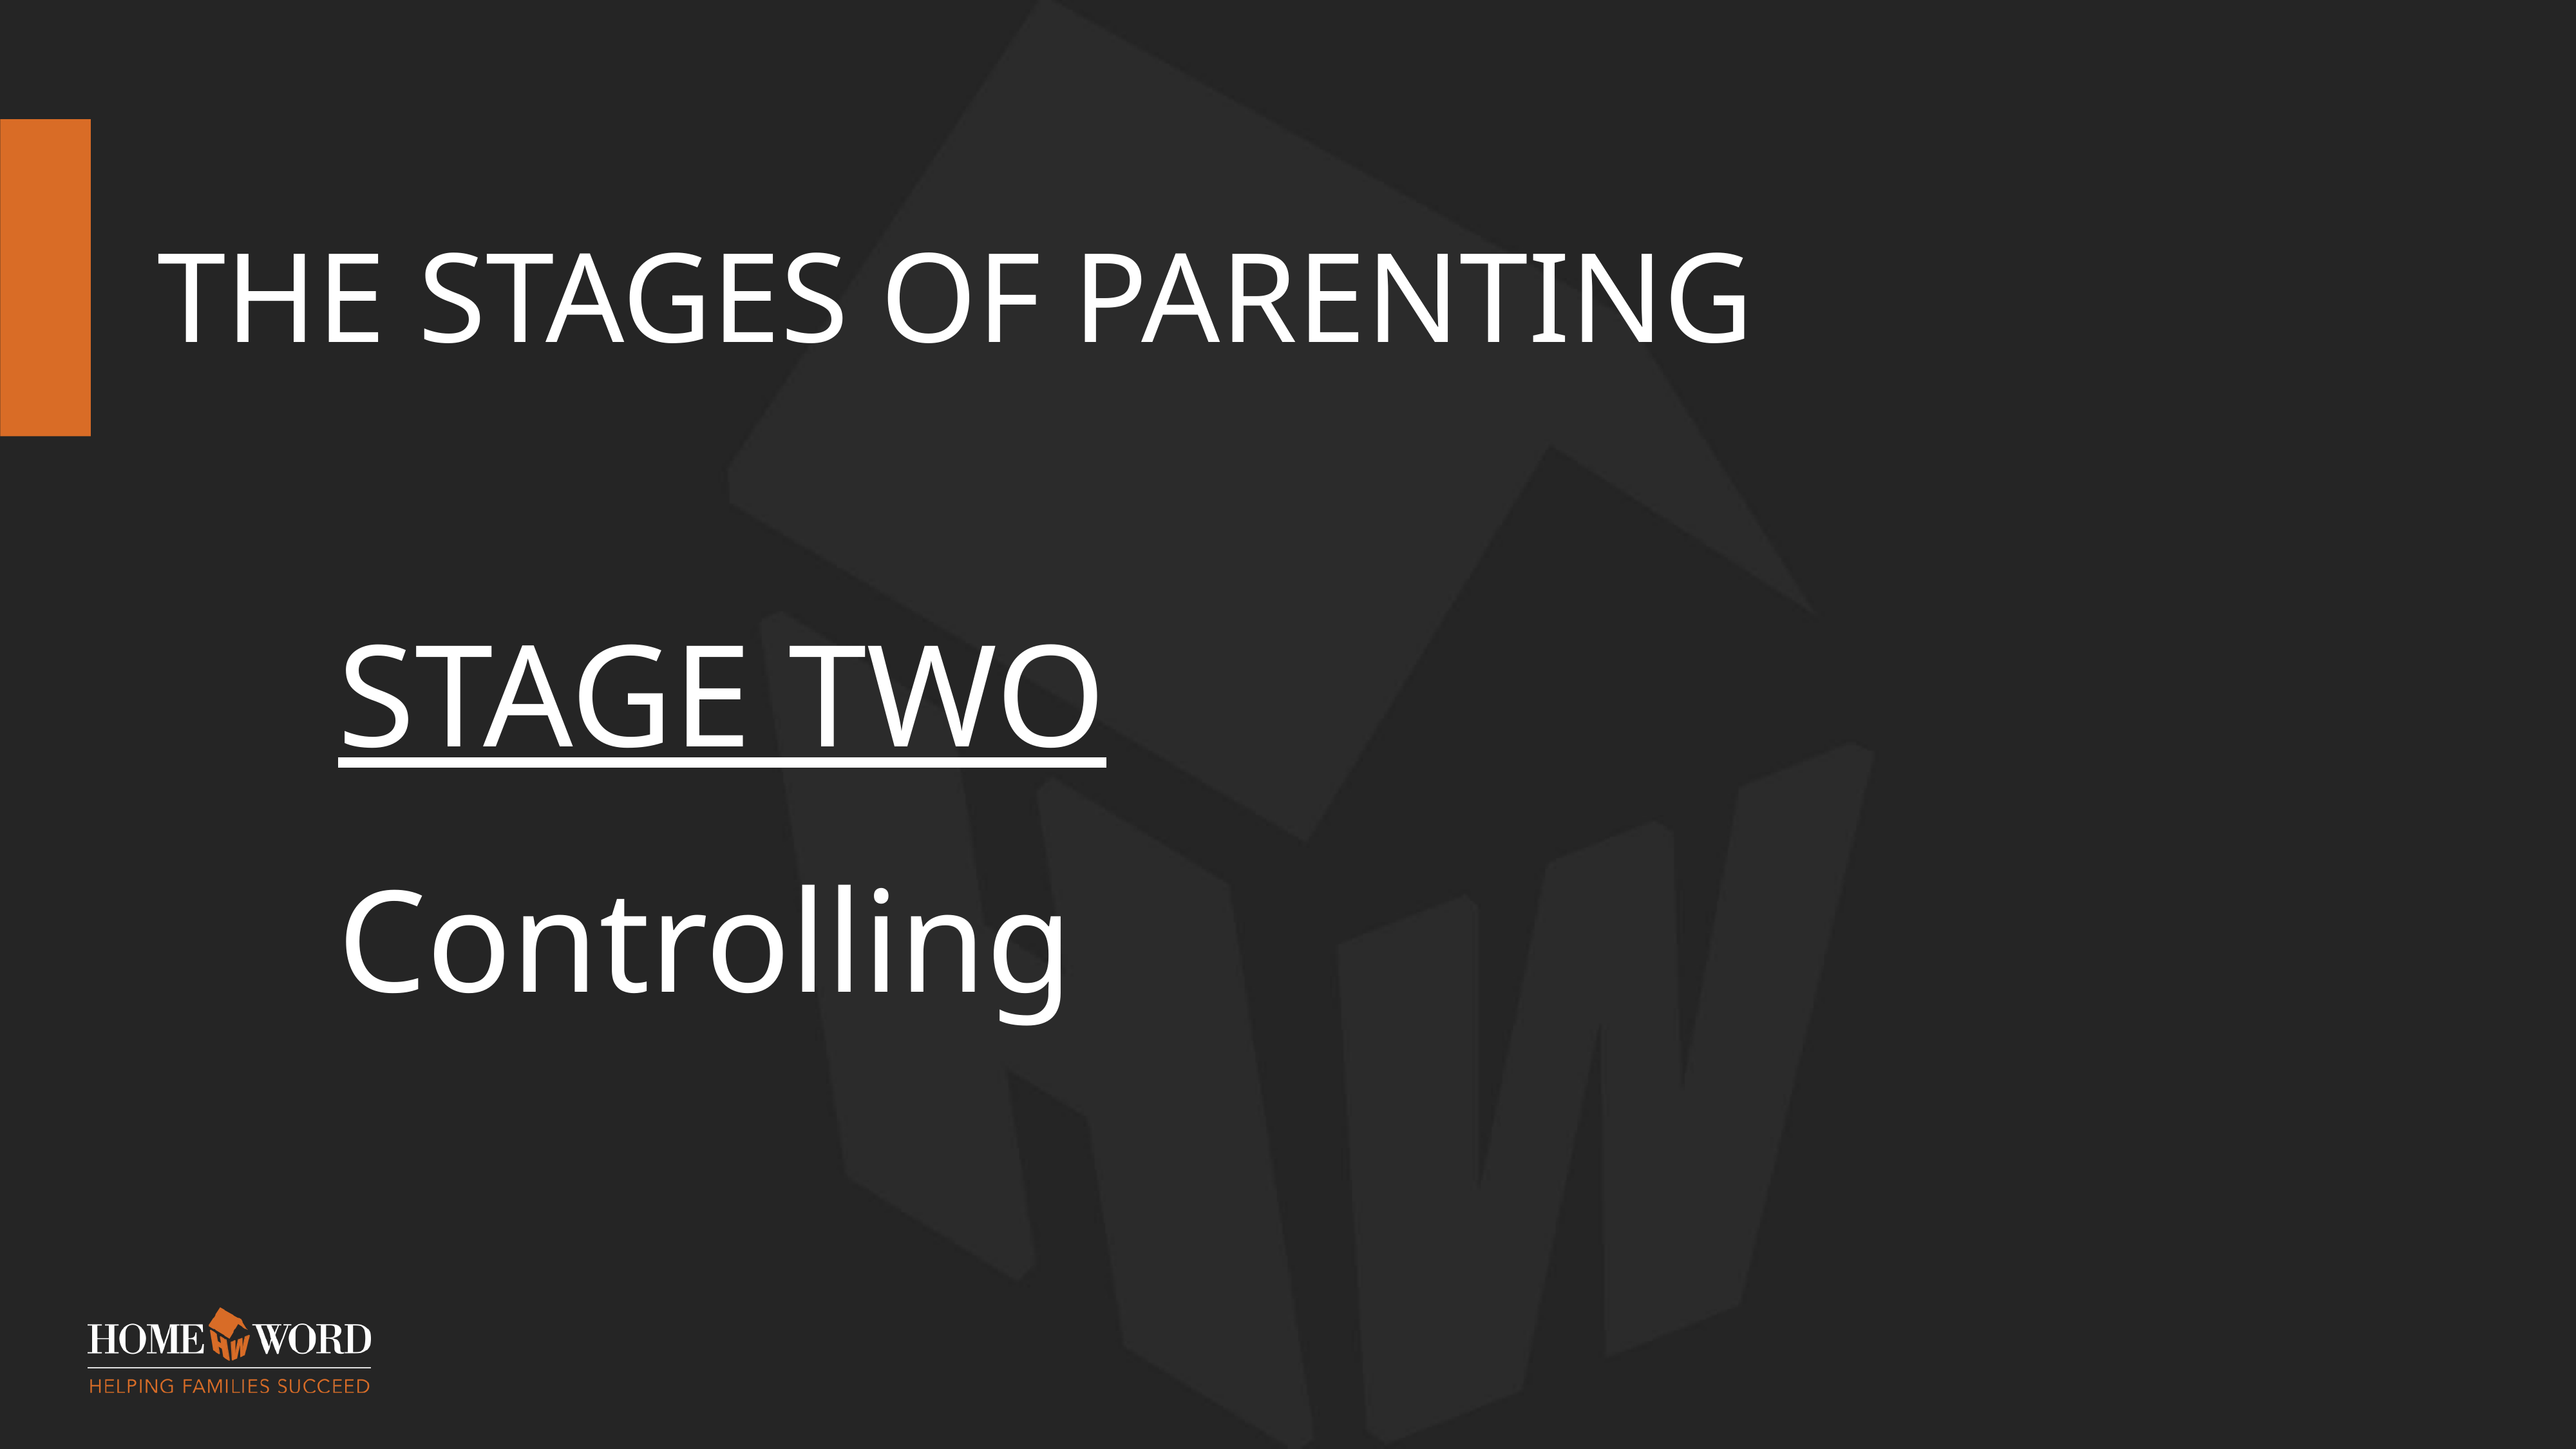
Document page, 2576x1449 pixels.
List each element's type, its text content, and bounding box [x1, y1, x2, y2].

text_box Controlling [332, 846, 2232, 1179]
text_box STAGE TWO [332, 600, 2232, 799]
picture [0, 0, 2576, 1449]
title THE STAGES OF PARENTING [151, 120, 2295, 466]
